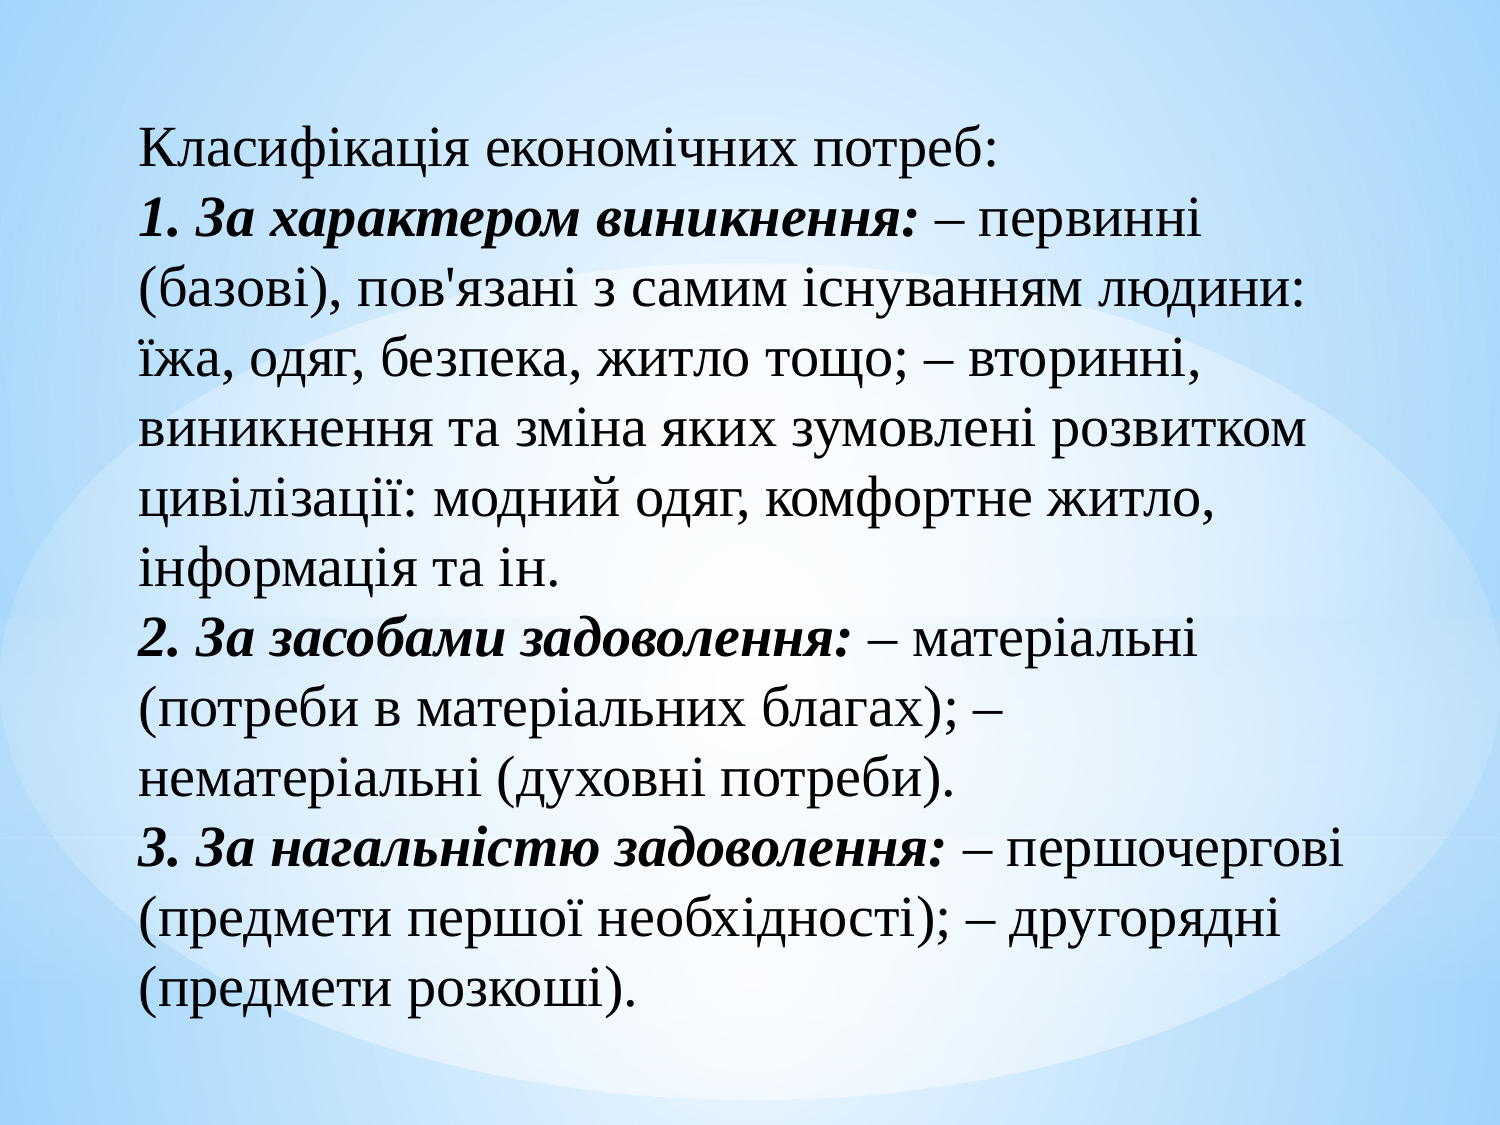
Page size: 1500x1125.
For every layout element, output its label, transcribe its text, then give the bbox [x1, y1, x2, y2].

text_box Класифікація економічних потреб: 1. За характером виникнення: – первинні (базові), пов'язані з самим існуванням людини: їжа, одяг, безпека, житло тощо; – вторинні, виникнення та зміна яких зумовлені розвитком цивілізації: модний одяг, комфортне житло, інформація та ін. 2. За засобами задоволення: – матеріальні (потреби в матеріальних благах); – нематеріальні (духовні потреби). 3. За нагальністю задоволення: – першочергові (предмети першої необхідності); – другорядні (предмети розкоші). [123, 100, 1376, 1085]
